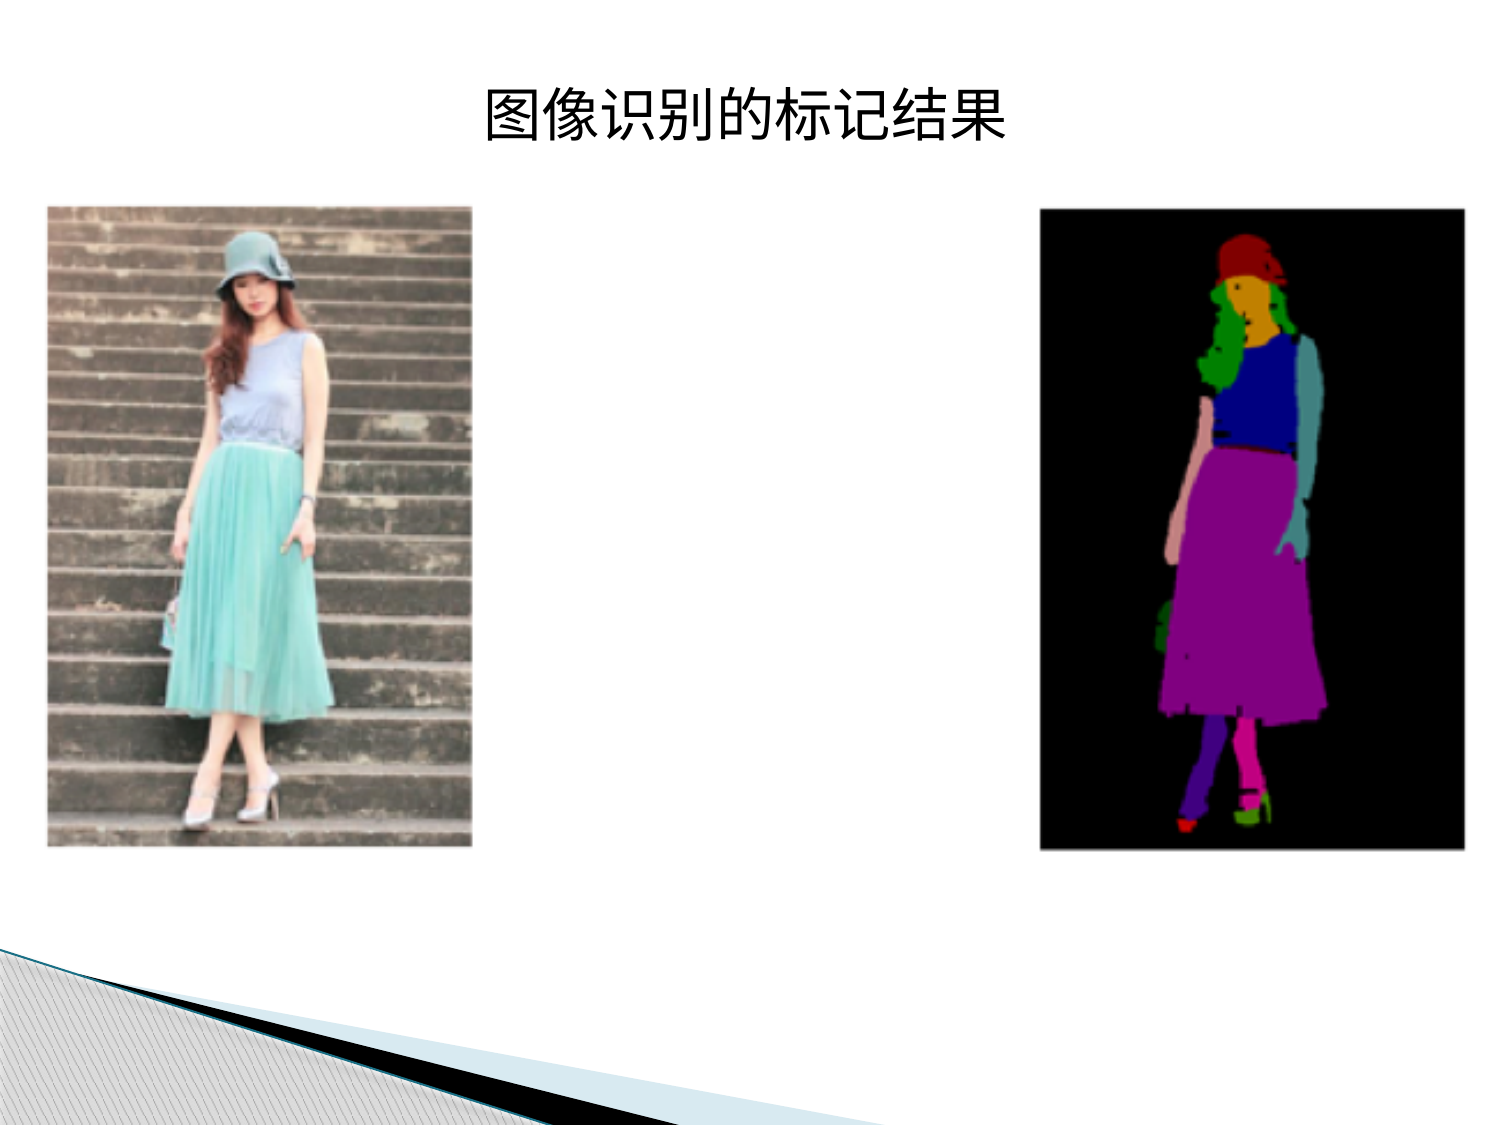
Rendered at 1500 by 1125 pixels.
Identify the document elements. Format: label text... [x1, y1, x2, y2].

text_box 图像识别的标记结果 [468, 70, 1067, 156]
picture [16, 175, 1500, 891]
